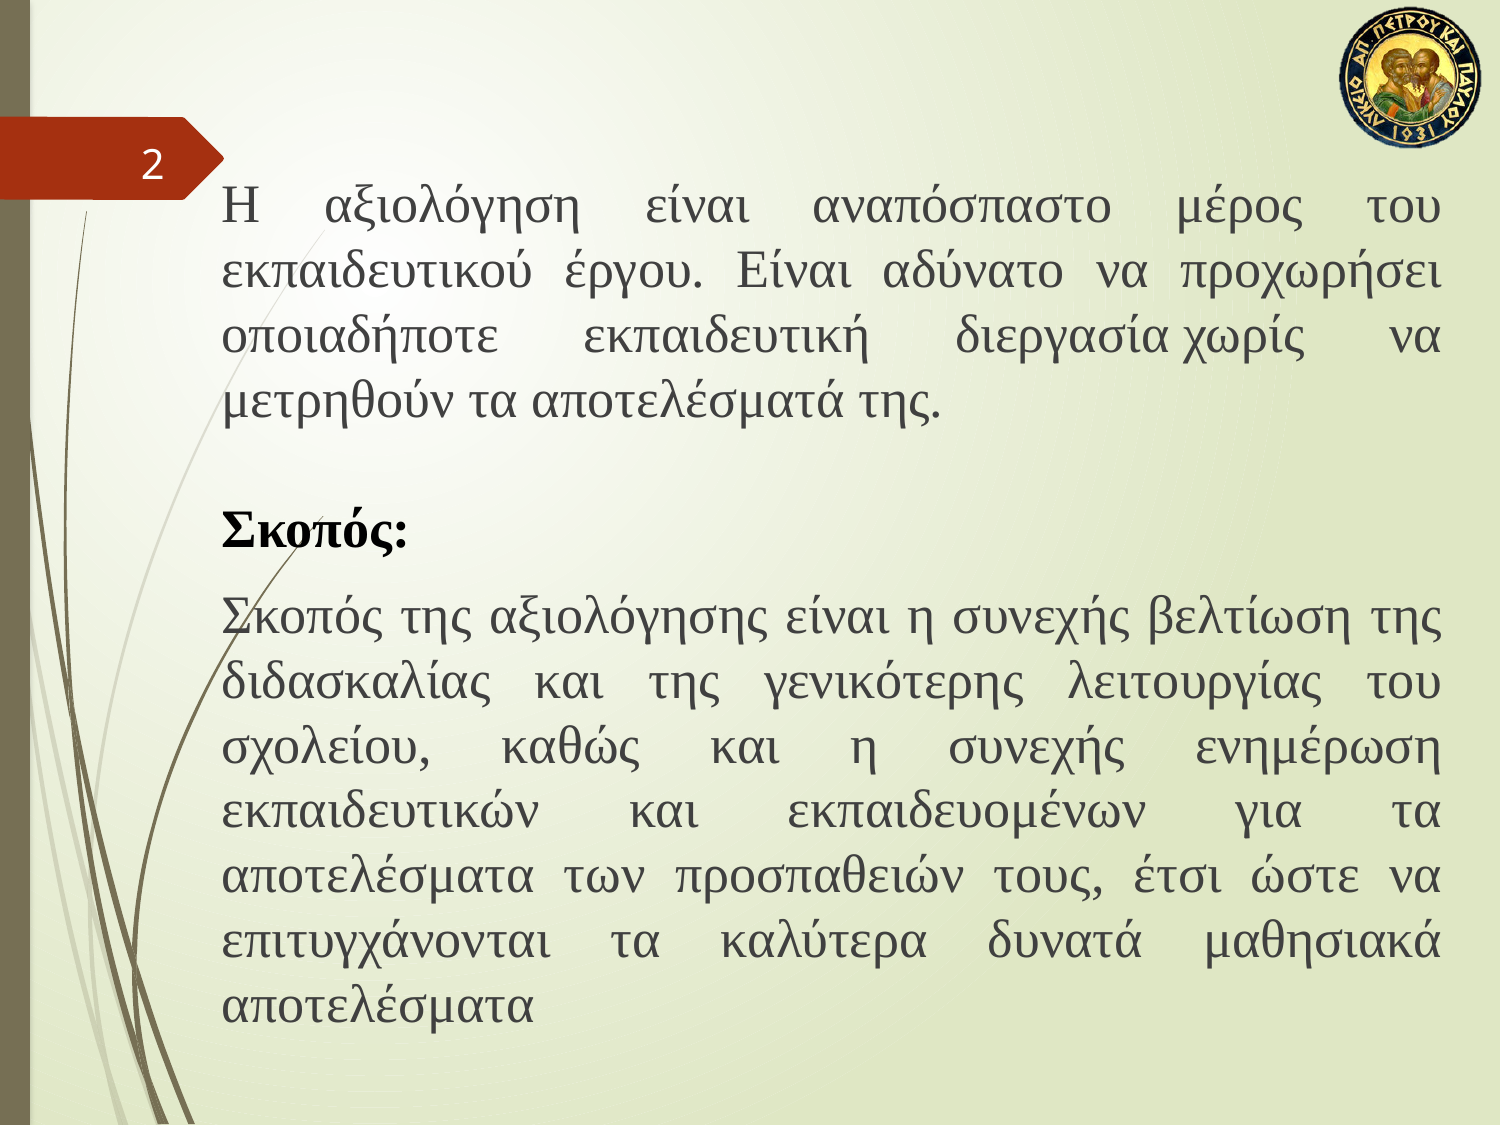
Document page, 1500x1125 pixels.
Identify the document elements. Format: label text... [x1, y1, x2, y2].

list H αξιολόγηση είναι αναπόσπαστο μέρος του εκπαιδευτικού έργου. Είναι αδύνατο να προχωρήσει οποιαδήποτε εκπαιδευτική διεργασία χωρίς να μετρηθούν τα αποτελέσματά της. Σκοπός: Σκοπός της αξιολόγησης είναι η συνεχής βελτίωση της διδασκαλίας και της γενικότερης λειτουργίας του σχολείου, καθώς και η συνεχής ενημέρωση εκπαιδευτικών και εκπαιδευομένων για τα αποτελέσματα των προσπαθειών τους, έτσι ώστε να επιτυγχάνονται τα καλύτερα δυνατά μαθησιακά αποτελέσματα [206, 160, 1459, 1012]
picture [1328, 0, 1495, 160]
slide_number 2 [83, 136, 180, 197]
